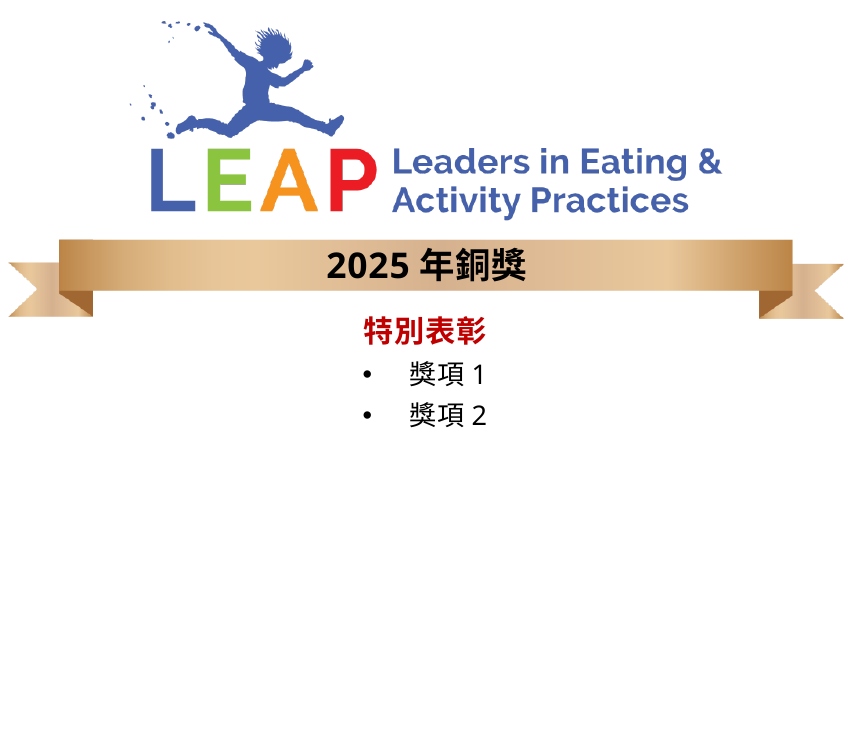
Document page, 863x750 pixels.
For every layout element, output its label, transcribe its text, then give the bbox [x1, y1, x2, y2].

list 特別表彰 獎項1 獎項2 [92, 309, 758, 604]
picture [1, 0, 863, 338]
title 2025年銅獎 [65, 240, 788, 294]
